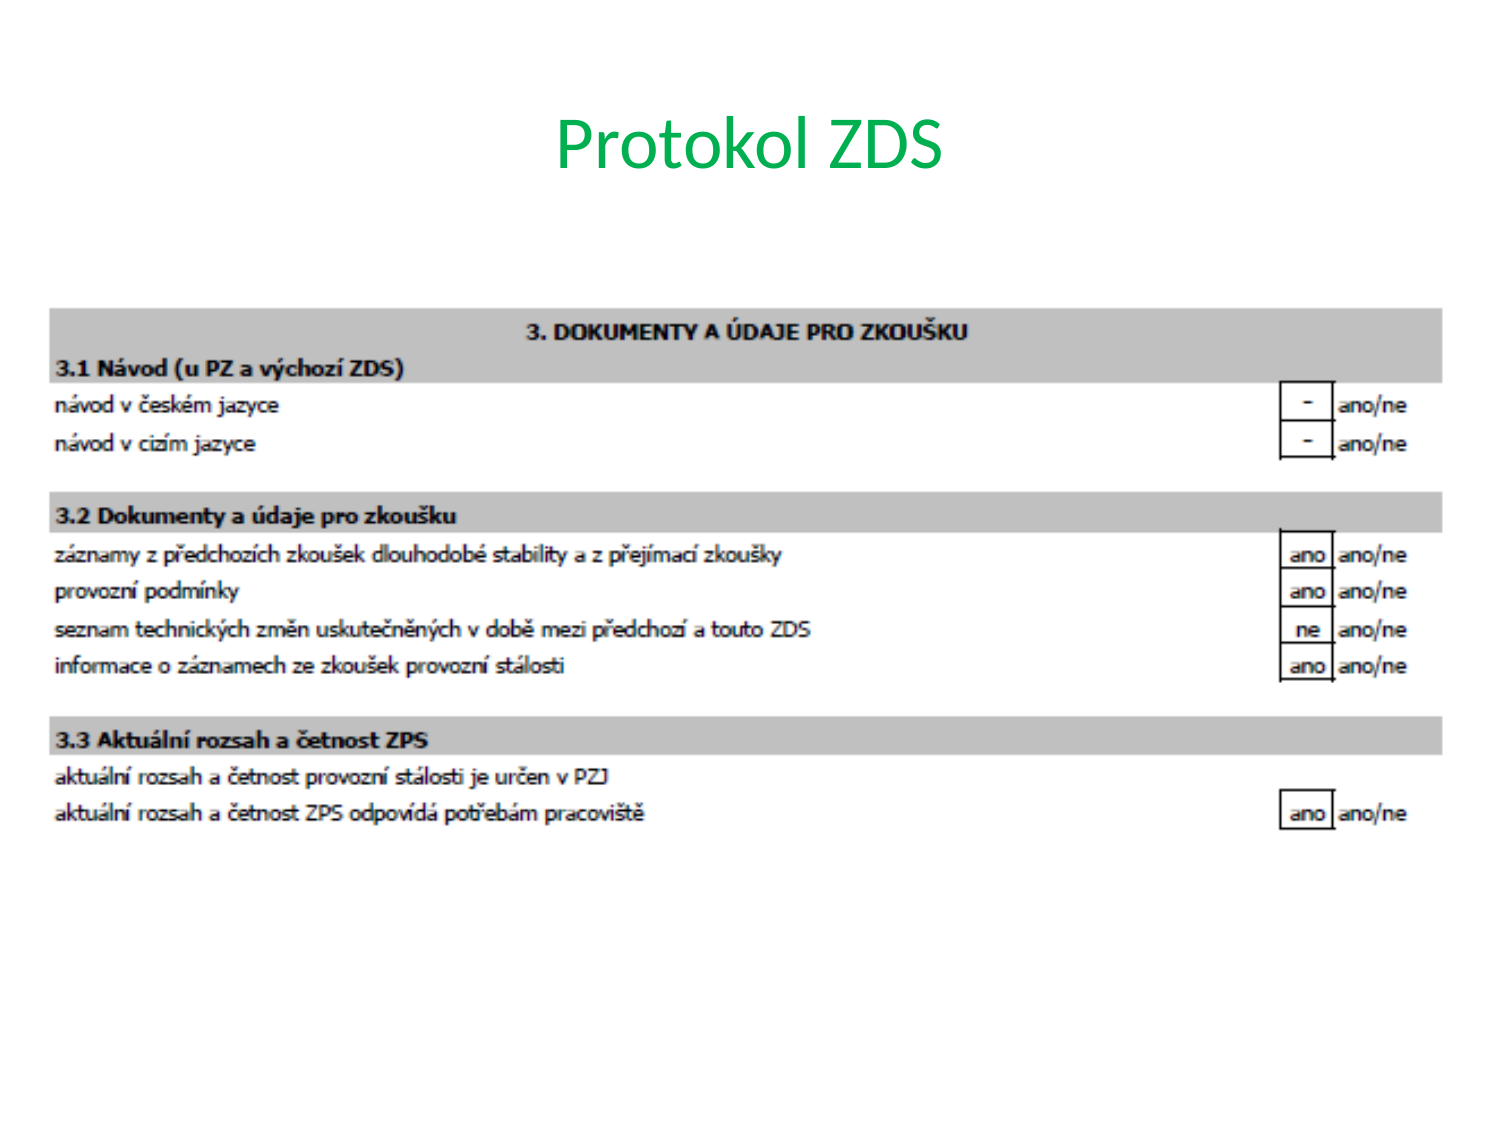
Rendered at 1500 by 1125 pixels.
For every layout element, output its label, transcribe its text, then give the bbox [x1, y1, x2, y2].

picture [40, 302, 1452, 844]
title Protokol ZDS [75, 45, 1425, 233]
